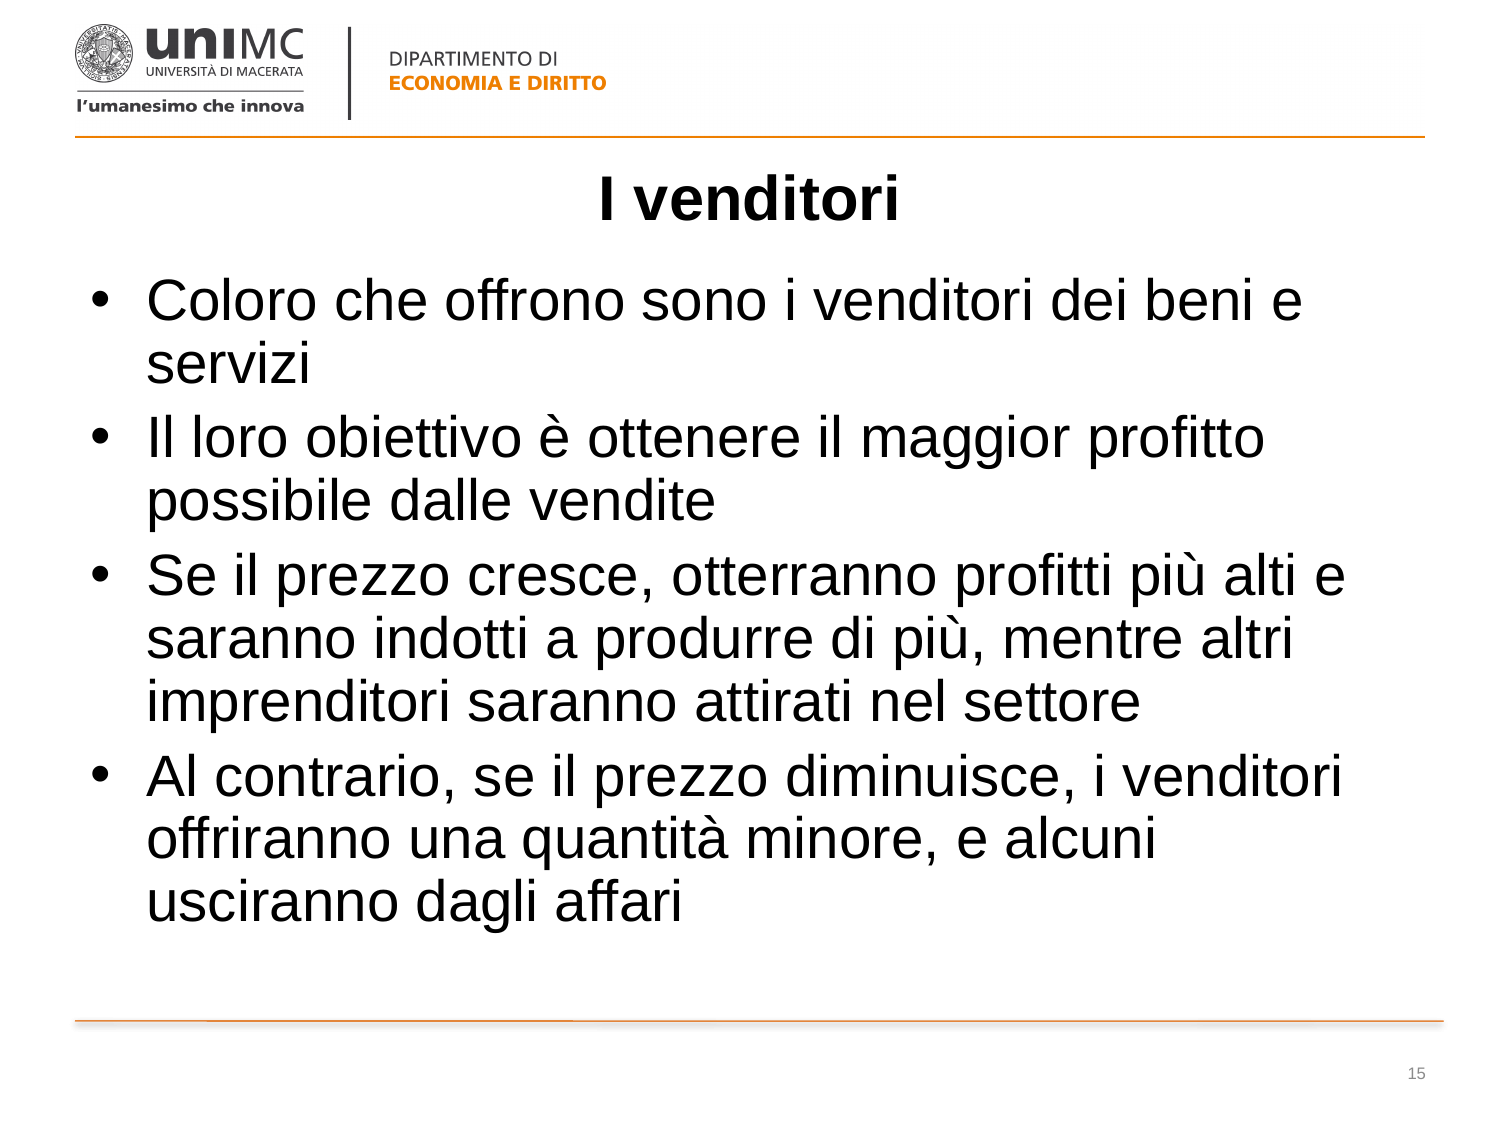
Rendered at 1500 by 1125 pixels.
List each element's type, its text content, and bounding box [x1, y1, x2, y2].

title I venditori [75, 149, 1425, 241]
picture [75, 24, 1425, 138]
slide_number 15 [1091, 1042, 1442, 1103]
list Coloro che offrono sono i venditori dei beni e servizi Il loro obiettivo è ottenere il maggior profitto possibile dalle vendite Se il prezzo cresce, otterranno profitti più alti e saranno indotti a produrre di più, mentre altri imprenditori saranno attirati nel settore Al contrario, se il prezzo diminuisce, i venditori offriranno una quantità minore, e alcuni usciranno dagli affari [75, 262, 1425, 1005]
